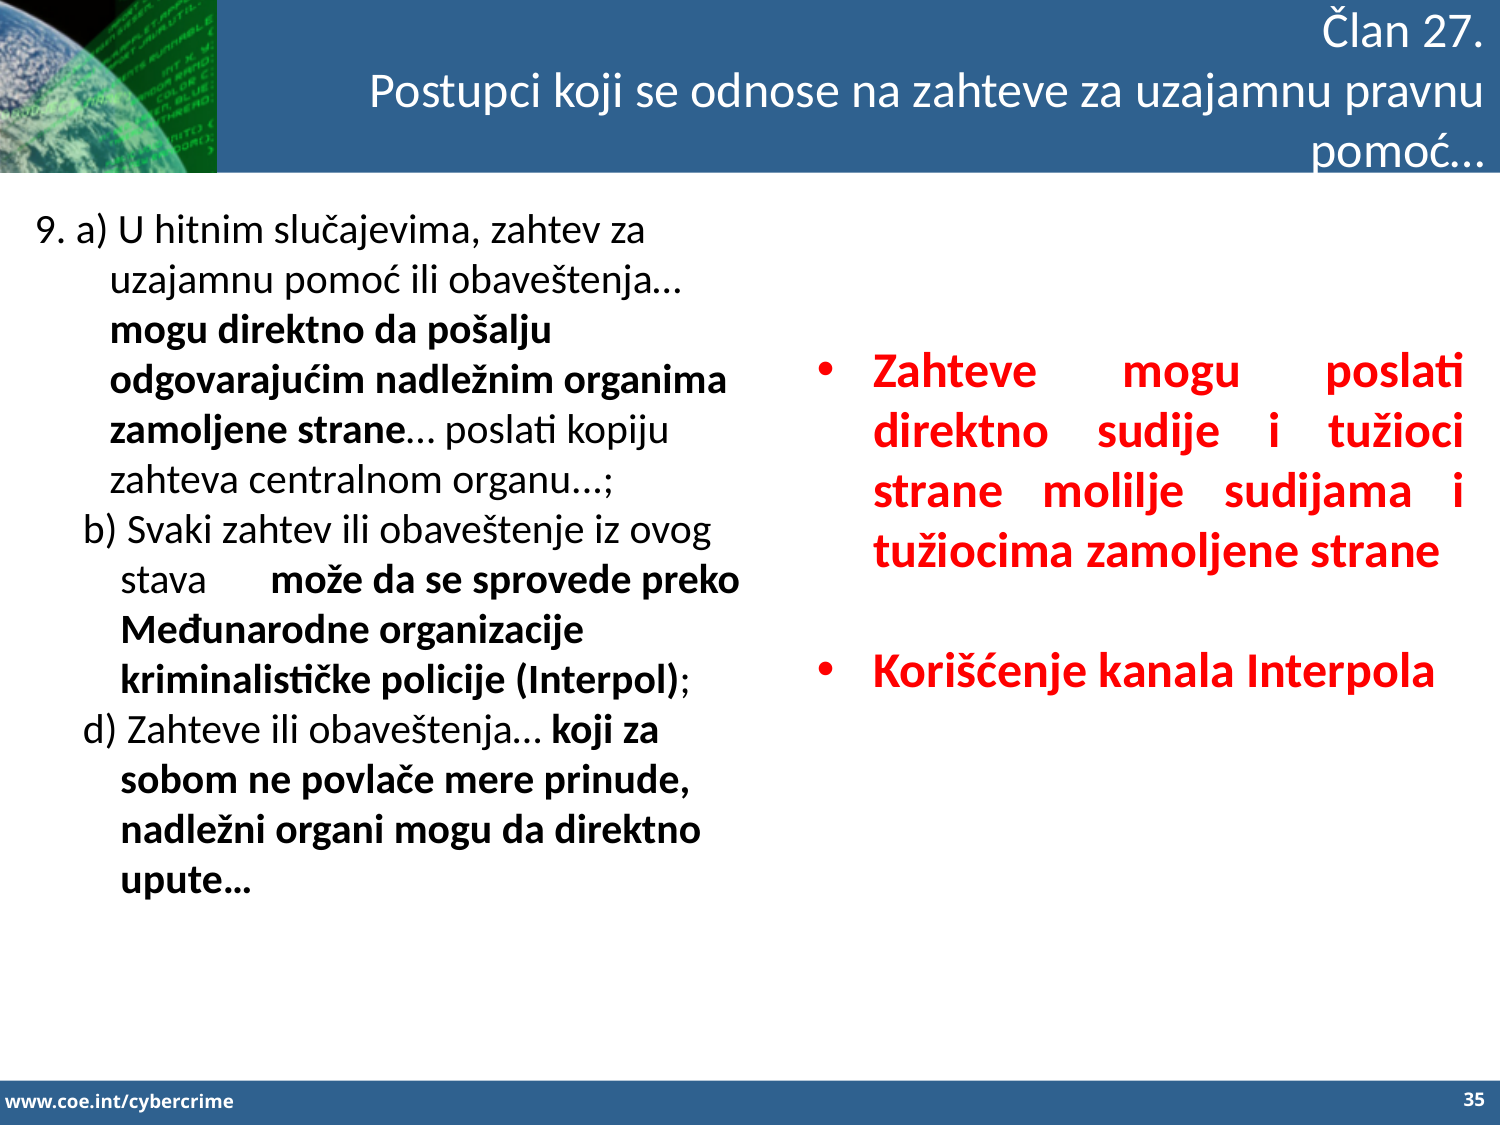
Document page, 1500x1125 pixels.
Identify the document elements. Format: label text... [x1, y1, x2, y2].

text_box Član 27. Postupci koji se odnose na zahteve za uzajamnu pravnu pomoć… [274, 11, 1500, 164]
picture [0, 1, 217, 173]
text_box 9. a) U hitnim slučajevima, zahtev za uzajamnu pomoć ili obaveštenja… mogu direktno da pošalju odgovarajućim nadležnim organima zamoljene strane… poslati kopiju zahteva centralnom organu...; b) Svaki zahtev ili obaveštenje iz ovog stava može da se sprovede preko Međunarodne organizacije kriminalističke policije (Interpol); d) Zahteve ili obaveštenja… koji za sobom ne povlače mere prinude, nadležni organi mogu da direktno upute… [19, 194, 770, 910]
text_box Zahteve mogu poslati direktno sudije i tužioci strane molilje sudijama i tužiocima zamoljene strane Korišćenje kanala Interpola [802, 330, 1480, 706]
slide_number 35 [1149, 1079, 1500, 1125]
